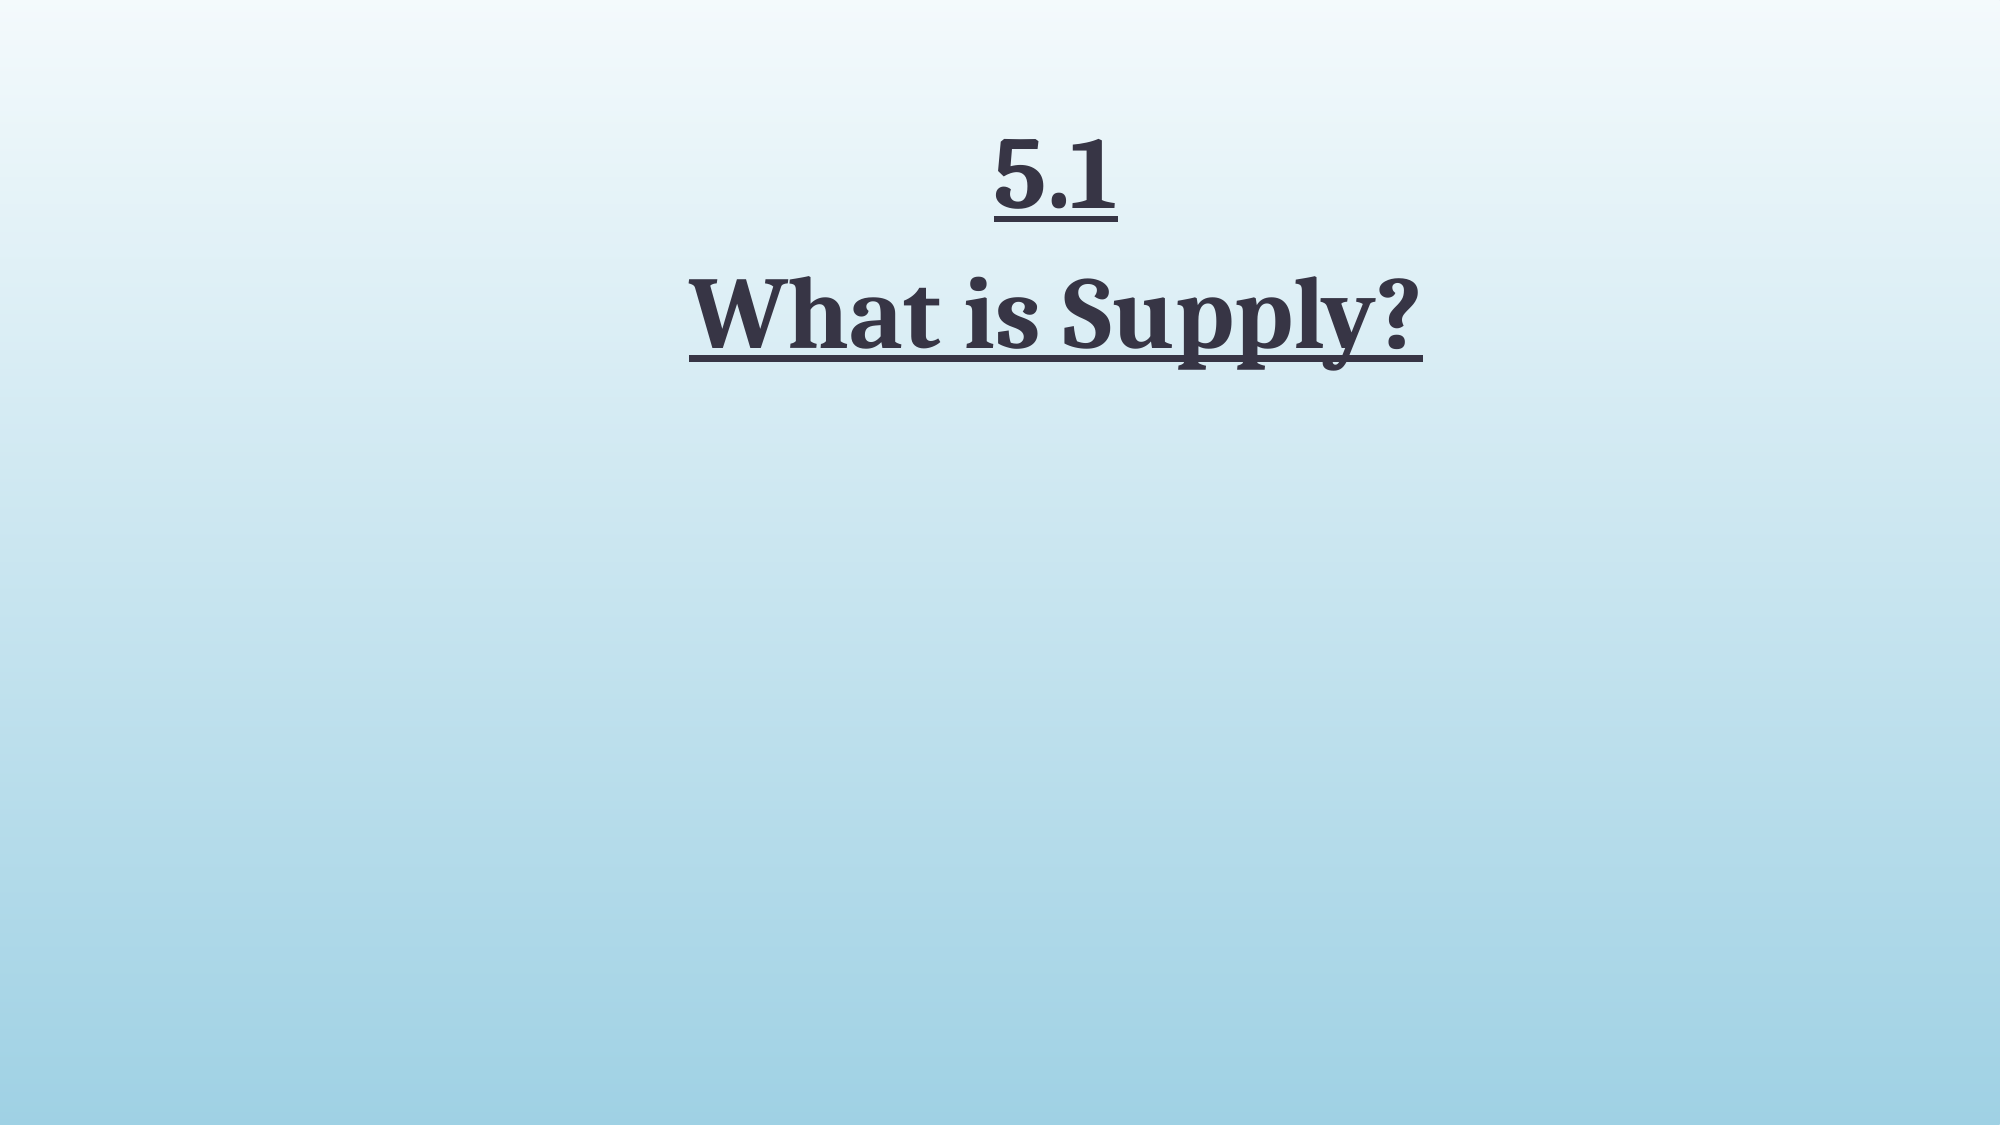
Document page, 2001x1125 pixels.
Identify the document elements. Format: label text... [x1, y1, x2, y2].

list 5.1 What is Supply? [212, 112, 1901, 800]
